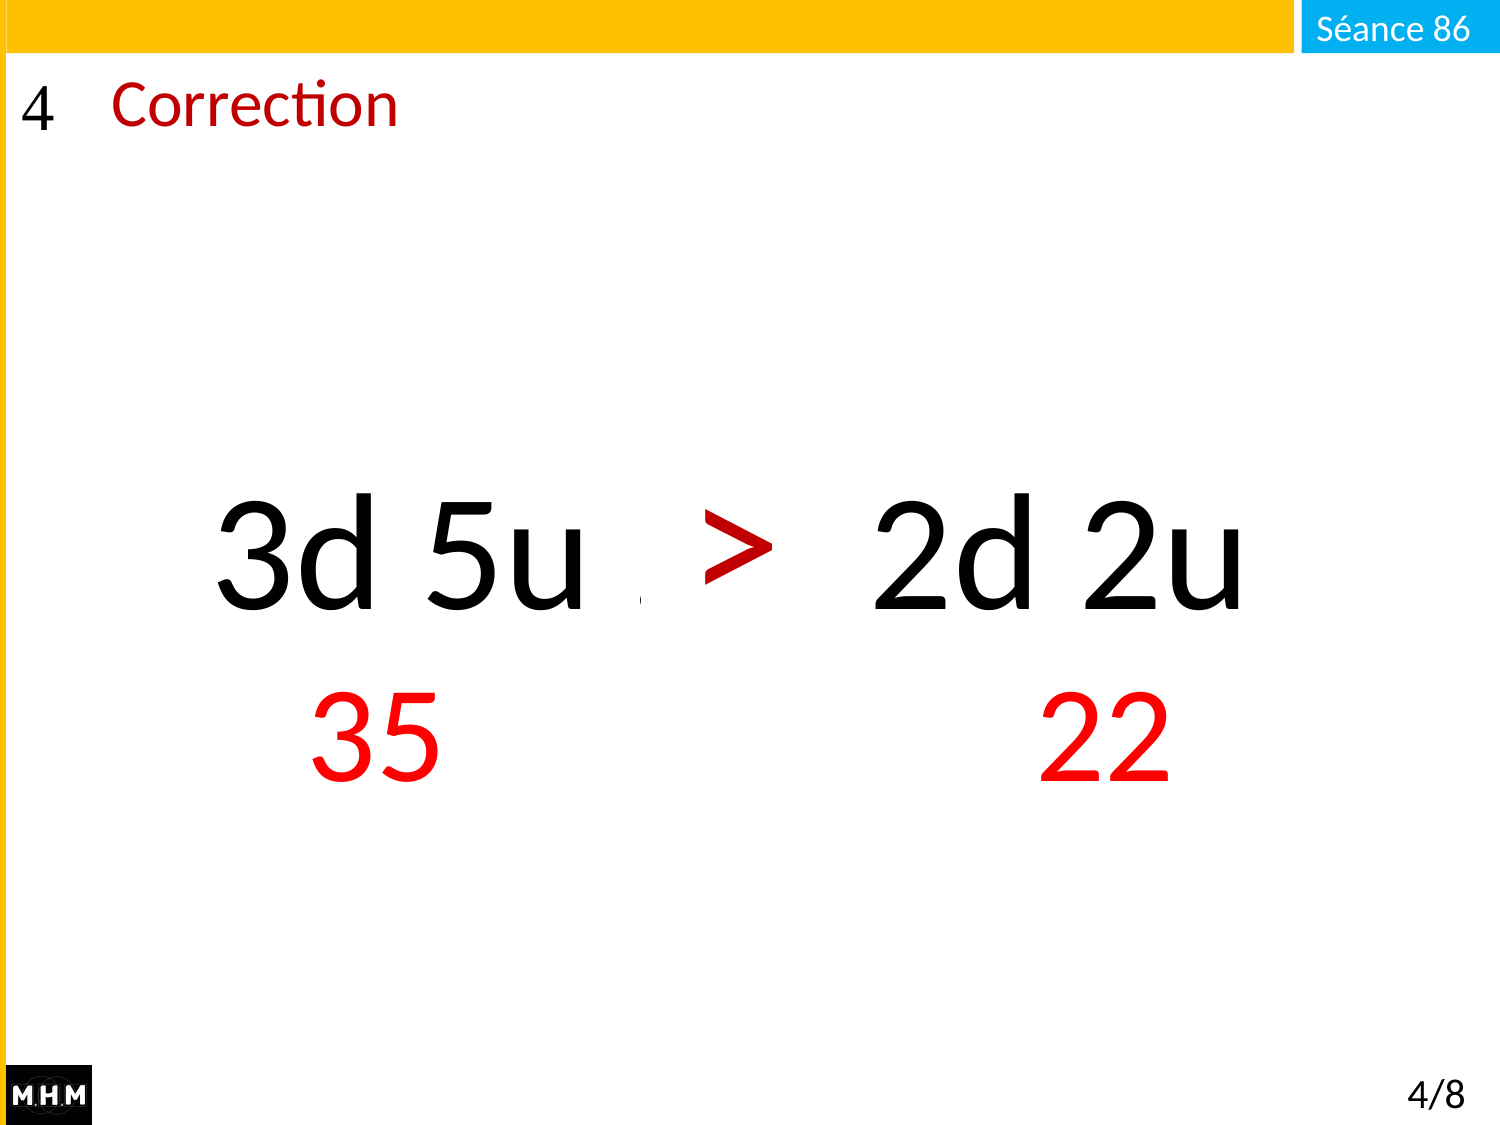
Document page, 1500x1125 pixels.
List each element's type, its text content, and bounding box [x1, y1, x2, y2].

text_box 3d 5u . . . 2d 2u [196, 435, 640, 650]
picture [6, 1065, 92, 1125]
text_box 3d 5u . . . 2d 2u [829, 435, 1360, 636]
title Correction [96, 60, 1391, 149]
list 4/8 [1373, 1064, 1500, 1125]
text_box 35 22 [260, 636, 1425, 817]
text_box > [640, 414, 829, 636]
